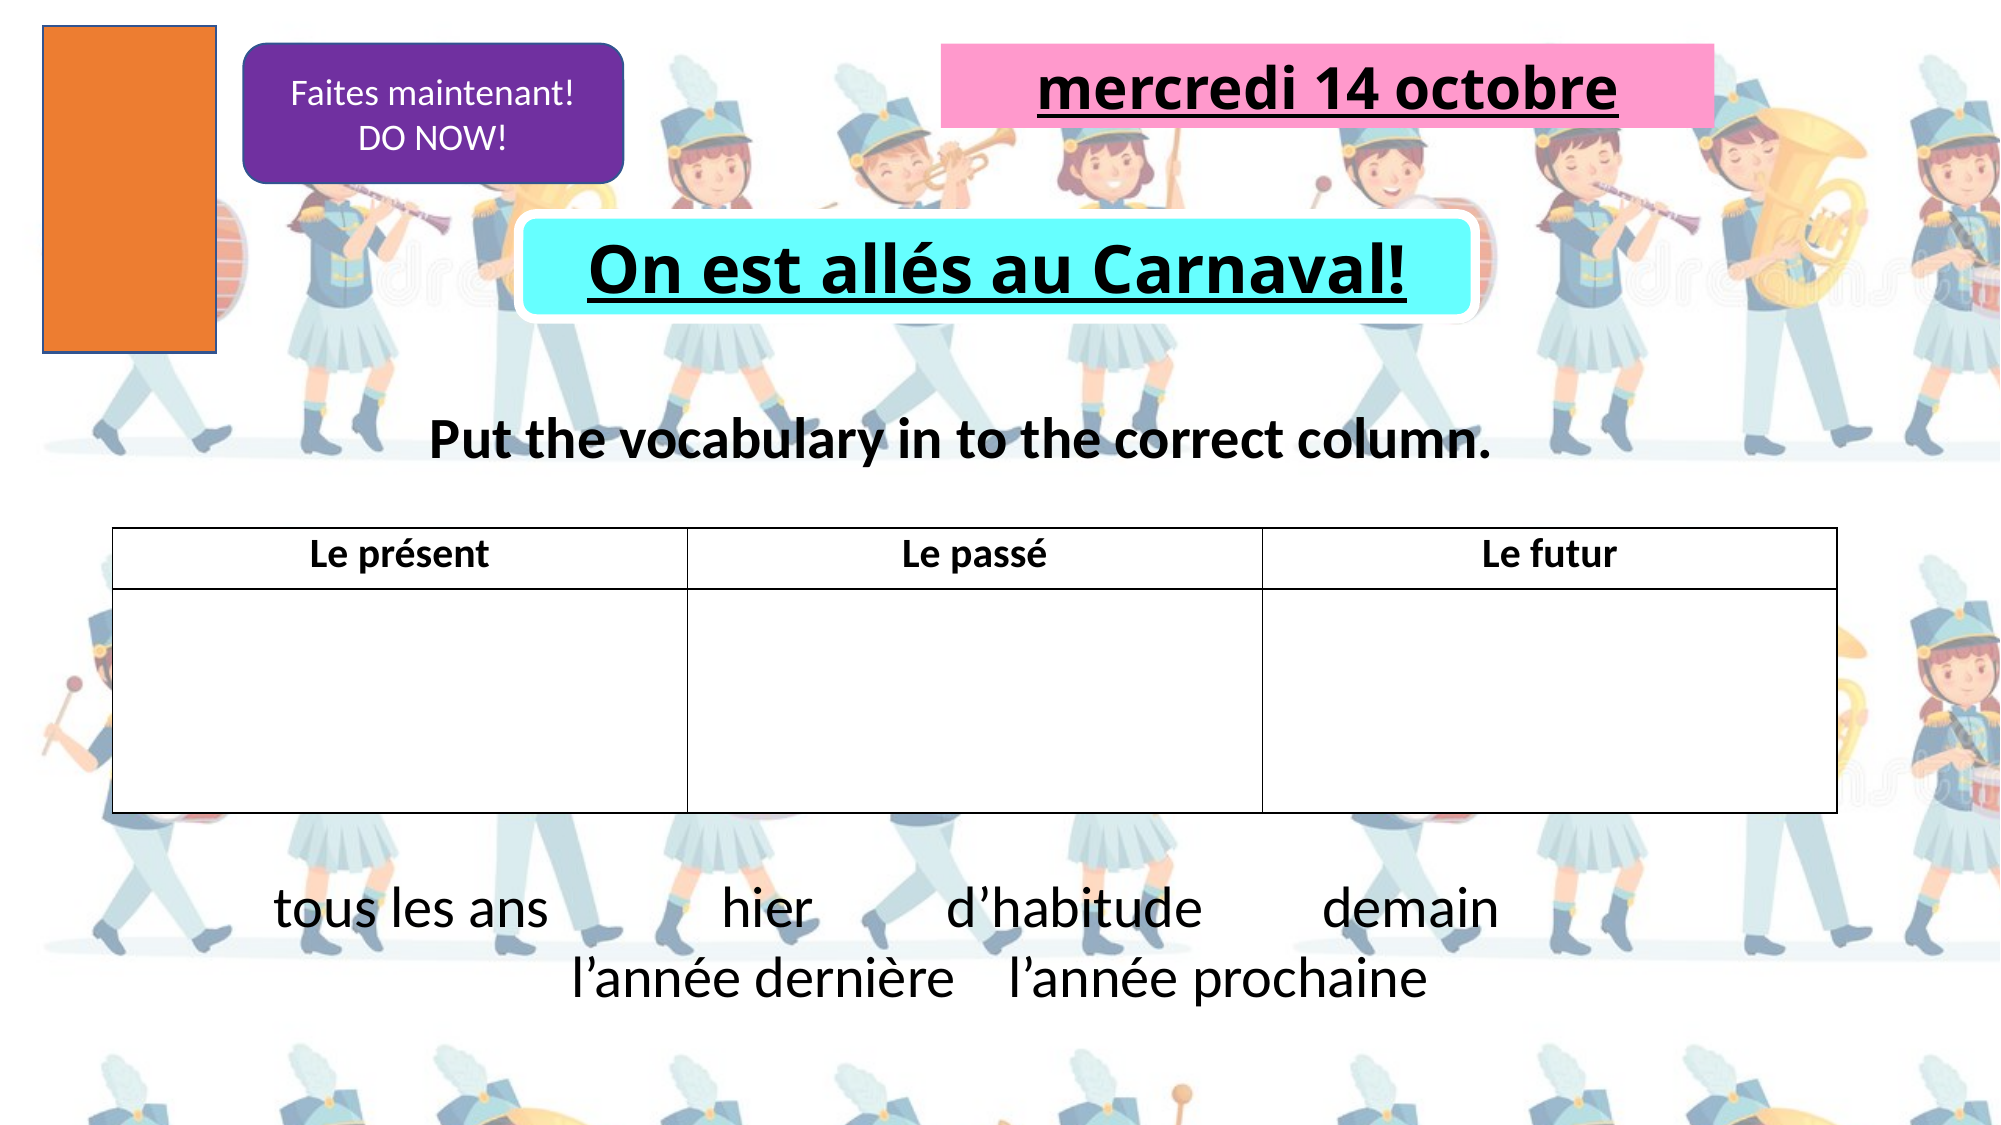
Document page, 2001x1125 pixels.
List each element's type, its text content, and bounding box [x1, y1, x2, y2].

table_header Le présent [113, 529, 687, 588]
table_header Le passé [688, 529, 1262, 588]
text_box On est allés au Carnaval! [518, 213, 1476, 319]
text_box Faites maintenant! DO NOW! [242, 42, 625, 185]
text_box mercredi 14 octobre [940, 43, 1715, 128]
table_cell [113, 590, 687, 812]
text_box [42, 25, 217, 354]
text_box Put the vocabulary in to the correct column. [329, 392, 1608, 478]
table_header Le futur [1263, 529, 1836, 588]
text_box tous les ans hier d’habitude demain l’année dernière l’année prochaine [180, 861, 1820, 1017]
table_cell [1263, 590, 1836, 812]
table_cell [688, 590, 1262, 812]
